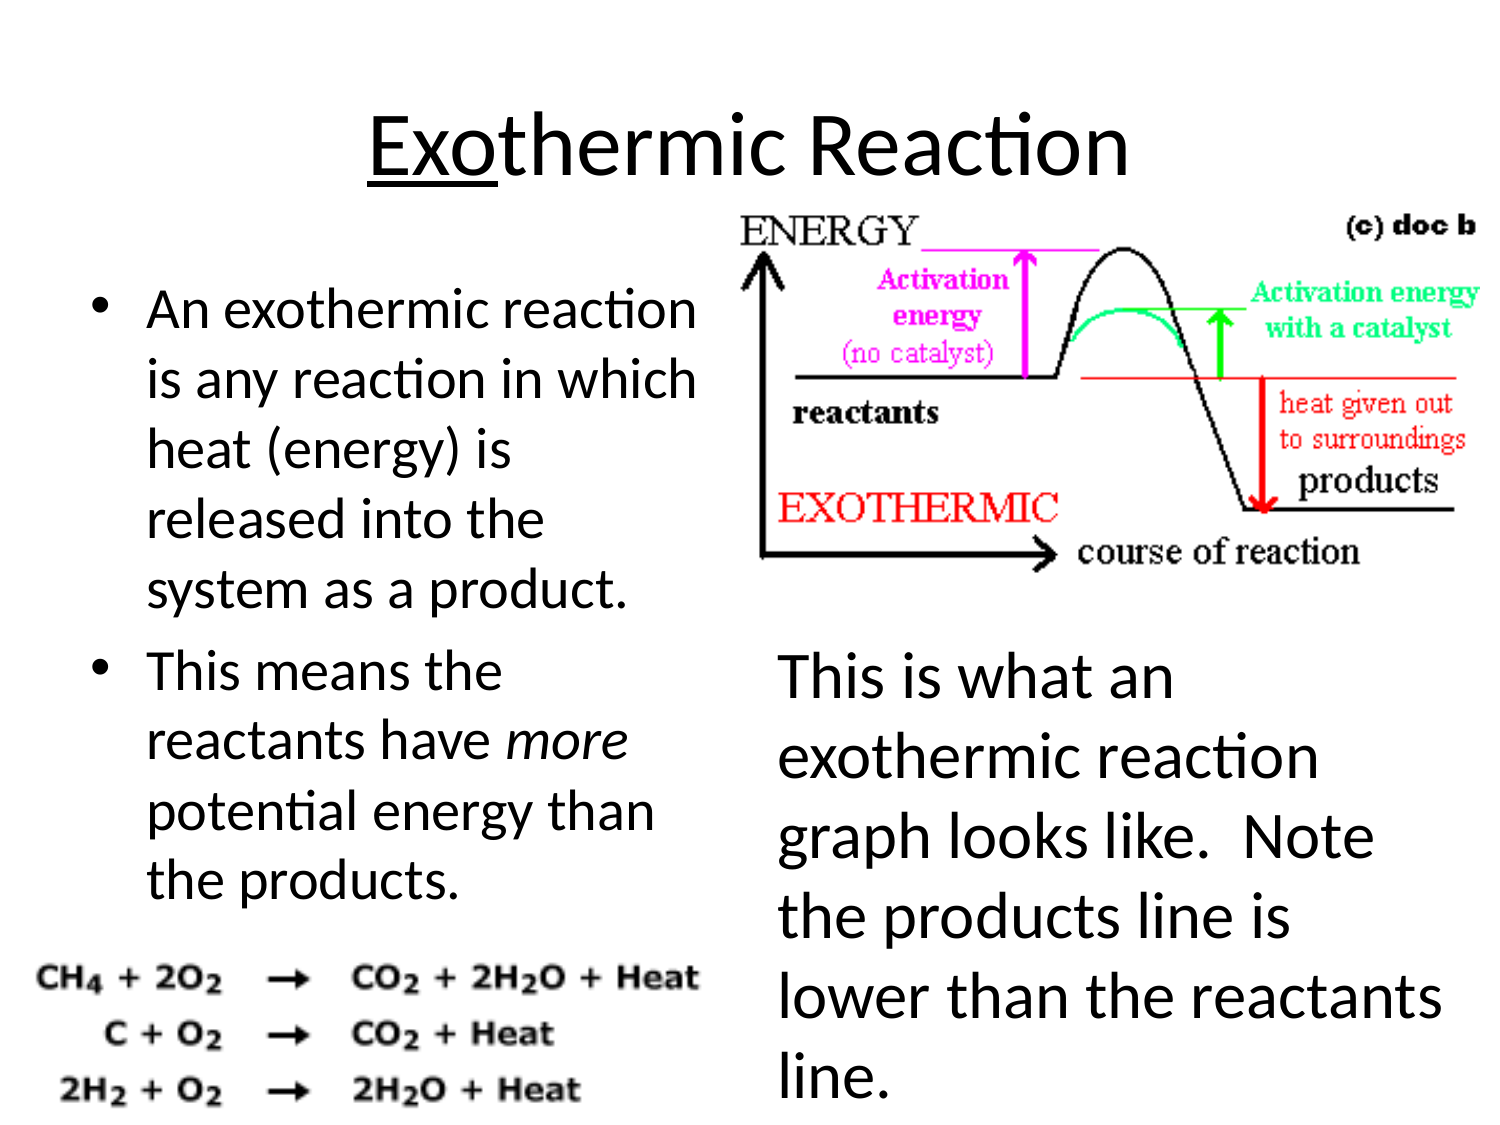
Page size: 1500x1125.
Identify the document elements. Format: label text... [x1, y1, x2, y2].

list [737, 212, 1480, 576]
title Exothermic Reaction [75, 45, 1425, 233]
picture [24, 955, 715, 1119]
text_box This is what an exothermic reaction graph looks like. Note the products line is lower than the reactants line. [762, 624, 1475, 1120]
list An exothermic reaction is any reaction in which heat (energy) is released into the system as a product. This means the reactants have more potential energy than the products. [75, 262, 738, 1005]
